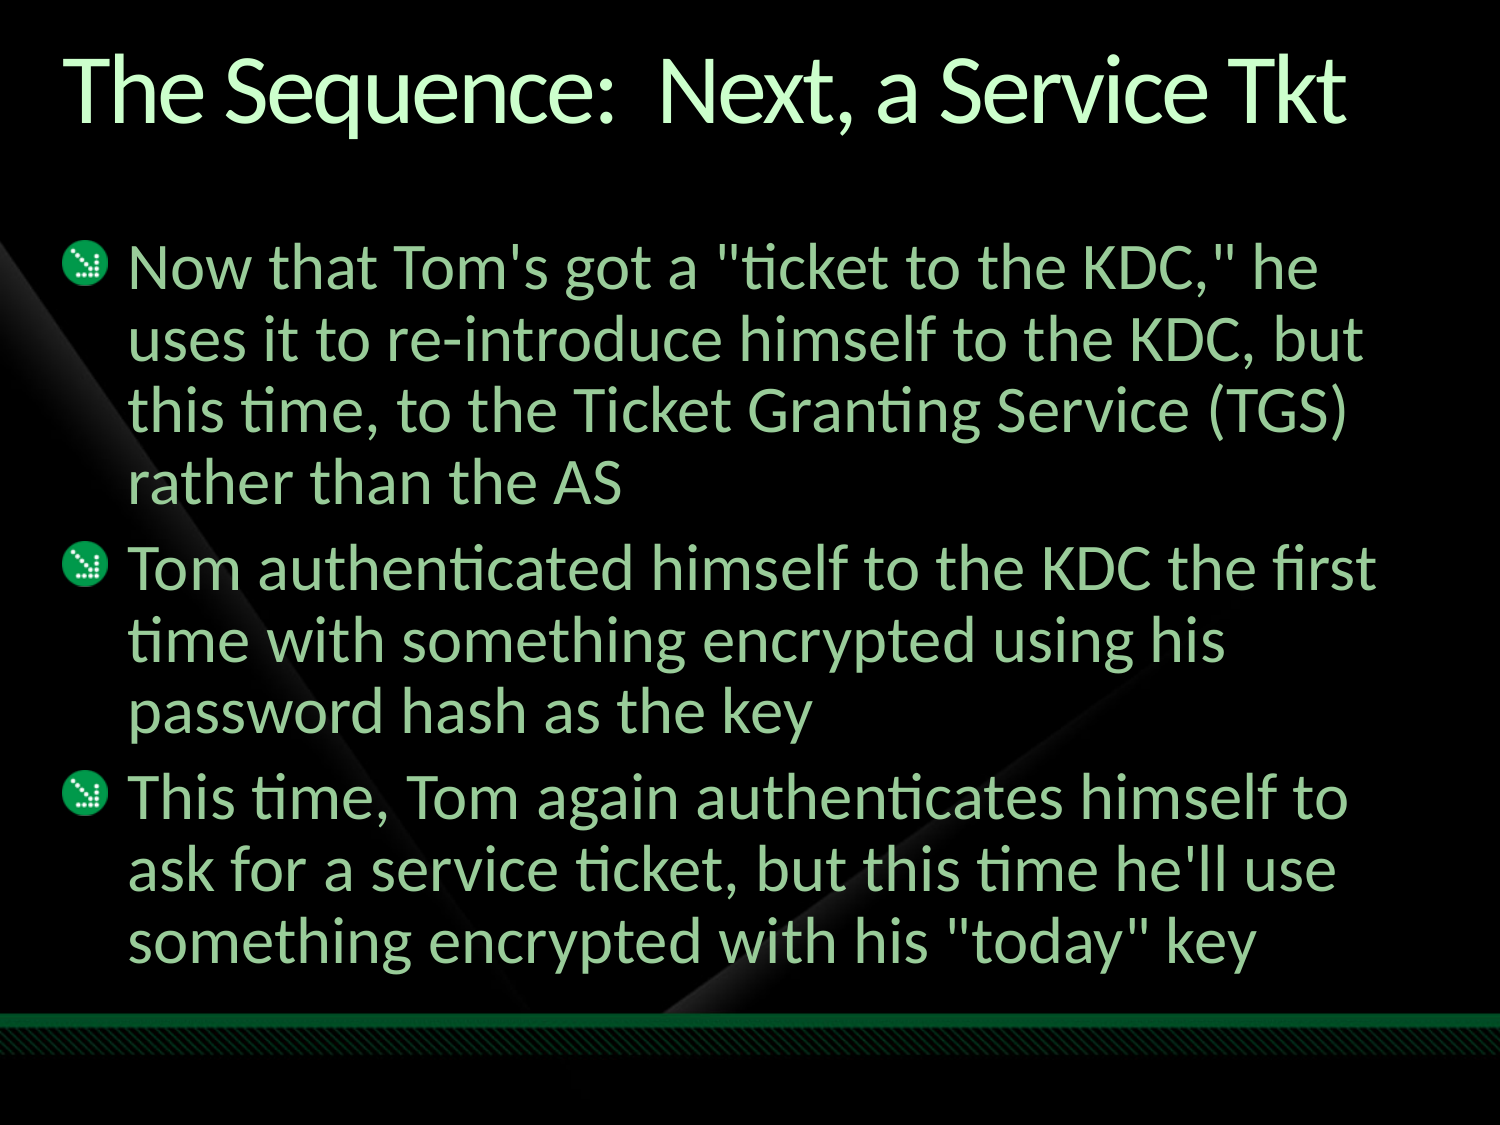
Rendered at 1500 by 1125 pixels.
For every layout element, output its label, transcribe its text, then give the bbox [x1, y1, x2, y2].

list Now that Tom's got a "ticket to the KDC," he uses it to re-introduce himself to the KDC, but this time, to the Ticket Granting Service (TGS) rather than the AS Tom authenticated himself to the KDC the first time with something encrypted using his password hash as the key This time, Tom again authenticates himself to ask for a service ticket, but this time he'll use something encrypted with his "today" key [62, 231, 1438, 595]
picture [0, 0, 1500, 1125]
title The Sequence: Next, a Service Tkt [62, 37, 1438, 147]
